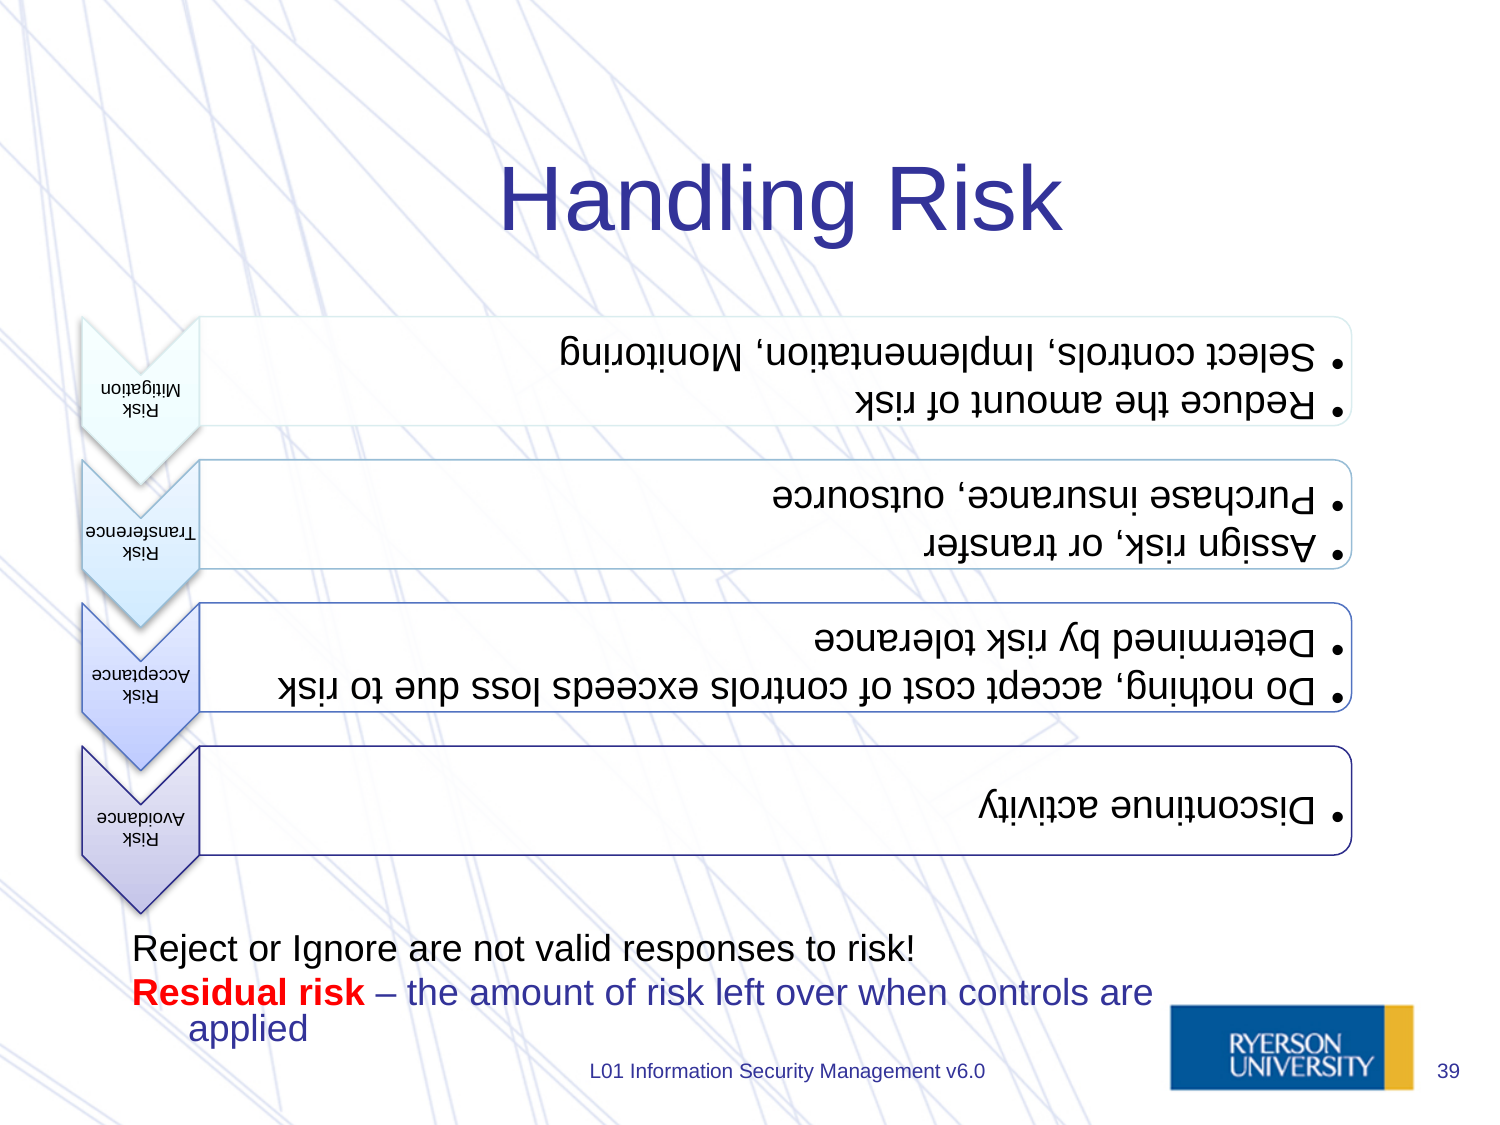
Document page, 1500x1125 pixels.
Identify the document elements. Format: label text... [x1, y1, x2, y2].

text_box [81, 316, 1352, 915]
footer L01 Information Security Management v6.0 [449, 1049, 1126, 1113]
slide_number 39 [1399, 1049, 1476, 1113]
title Handling Risk [112, 99, 1451, 288]
picture [0, 0, 1500, 1125]
text_box Reject or Ignore are not valid responses to risk! Residual risk – the amount of risk left over when controls are applied [117, 925, 1172, 1100]
